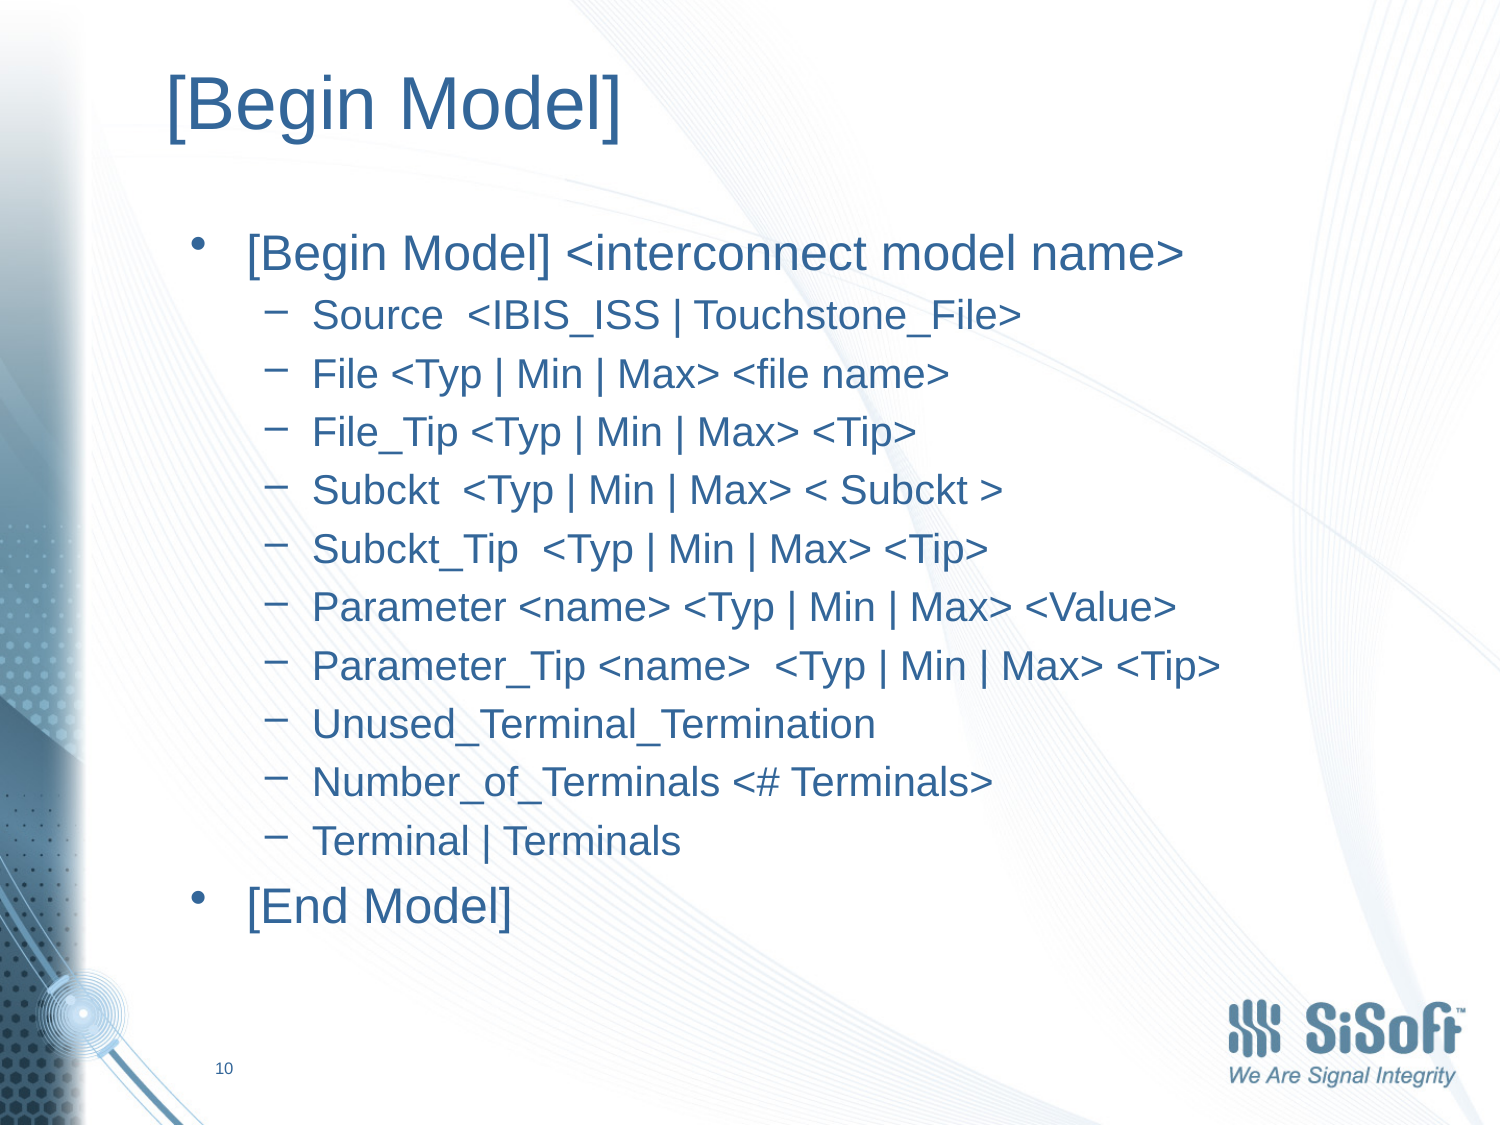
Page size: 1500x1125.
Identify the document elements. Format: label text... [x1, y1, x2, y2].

title [Begin Model] [150, 24, 1400, 175]
picture [0, 0, 1500, 1125]
list [Begin Model] <interconnect model name> Source <IBIS_ISS | Touchstone_File> File <Typ | Min | Max> <file name> File_Tip <Typ | Min | Max> <Tip> Subckt <Typ | Min | Max> < Subckt > Subckt_Tip <Typ | Min | Max> <Tip> Parameter <name> <Typ | Min | Max> <Value> Parameter_Tip <name> <Typ | Min | Max> <Tip> Unused_Terminal_Termination Number_of_Terminals <# Terminals> Terminal | Terminals [End Model] [174, 212, 1350, 1013]
footer 10 [200, 1050, 975, 1104]
